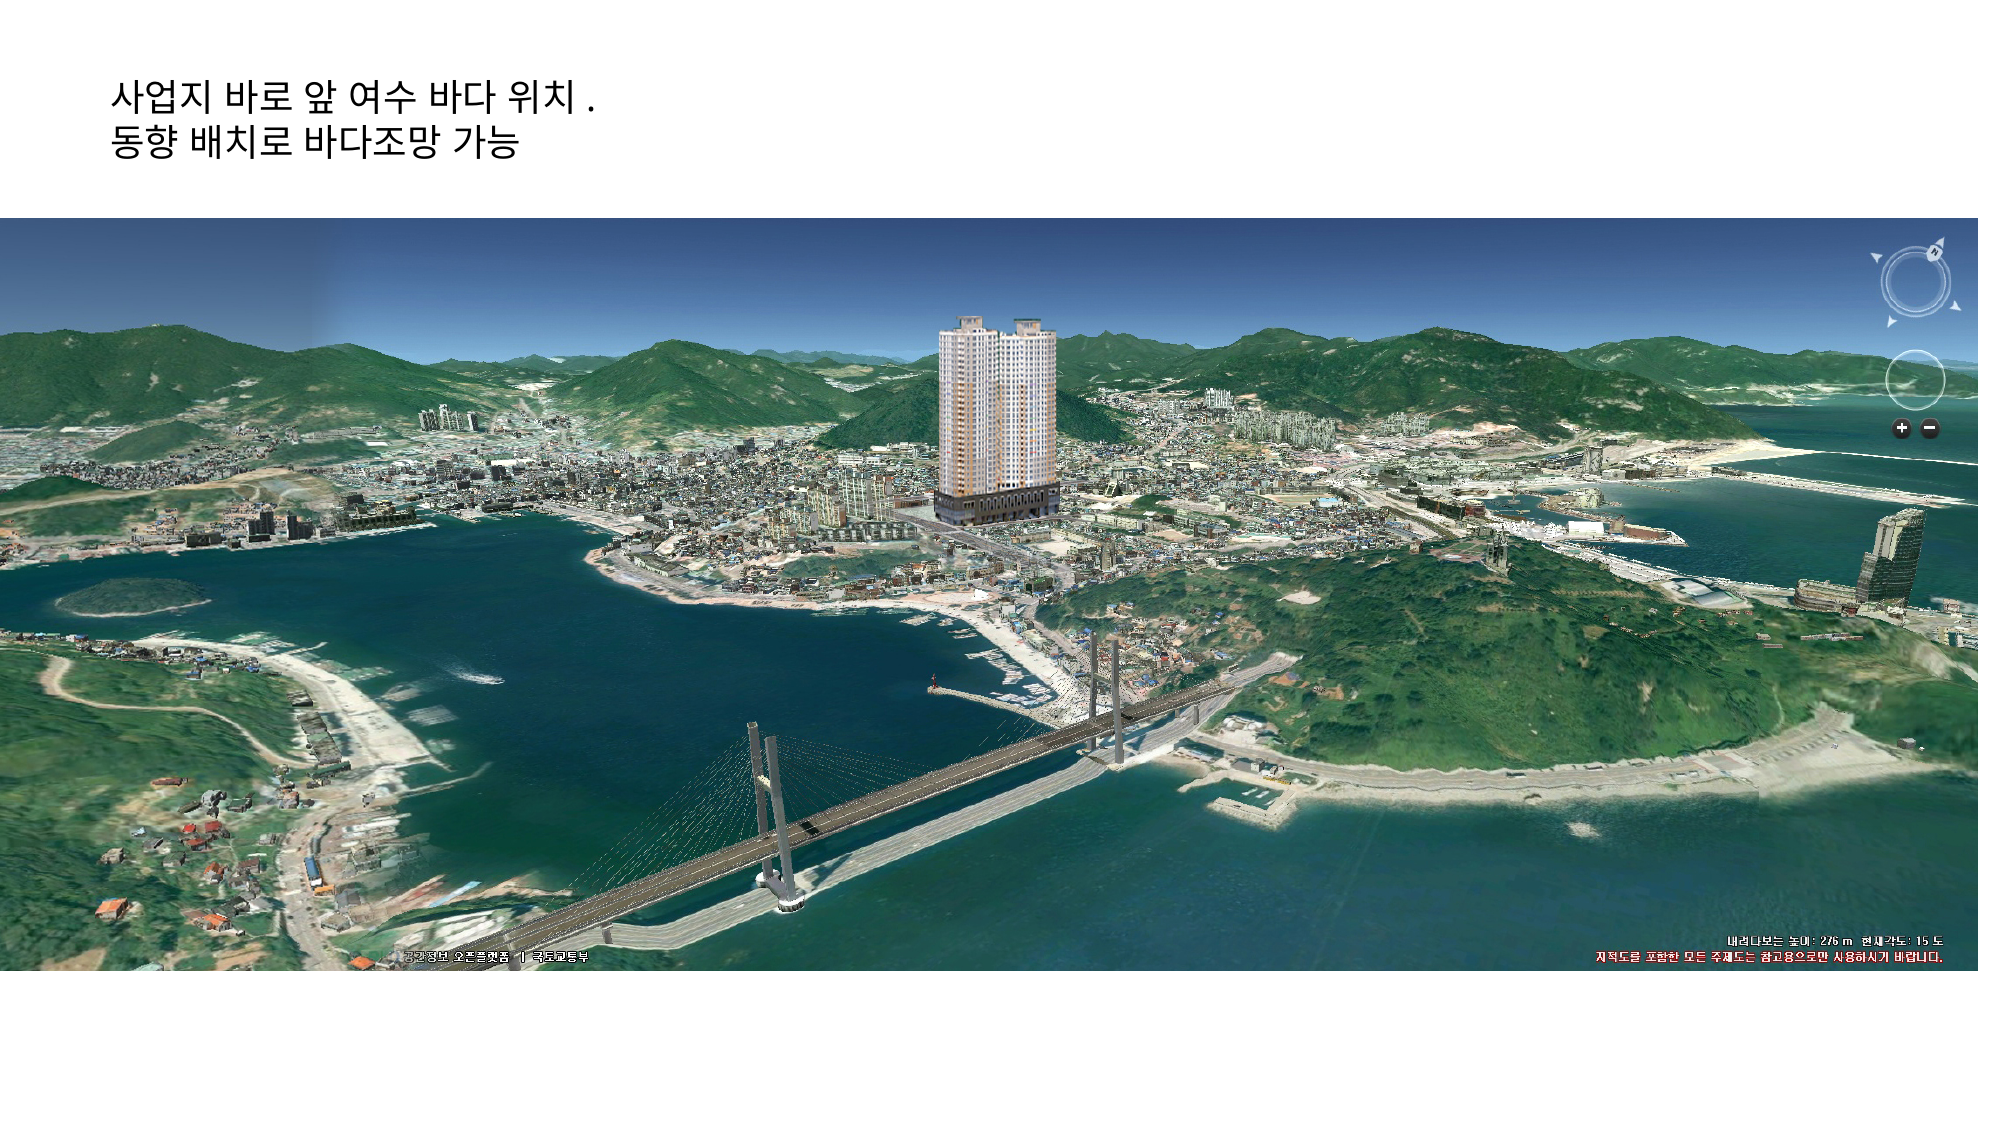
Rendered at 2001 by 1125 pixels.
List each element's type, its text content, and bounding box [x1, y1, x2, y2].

picture [0, 218, 1978, 971]
text_box 사업지 바로 앞 여수 바다 위치. 동향 배치로 바다조망 가능 [95, 66, 621, 172]
